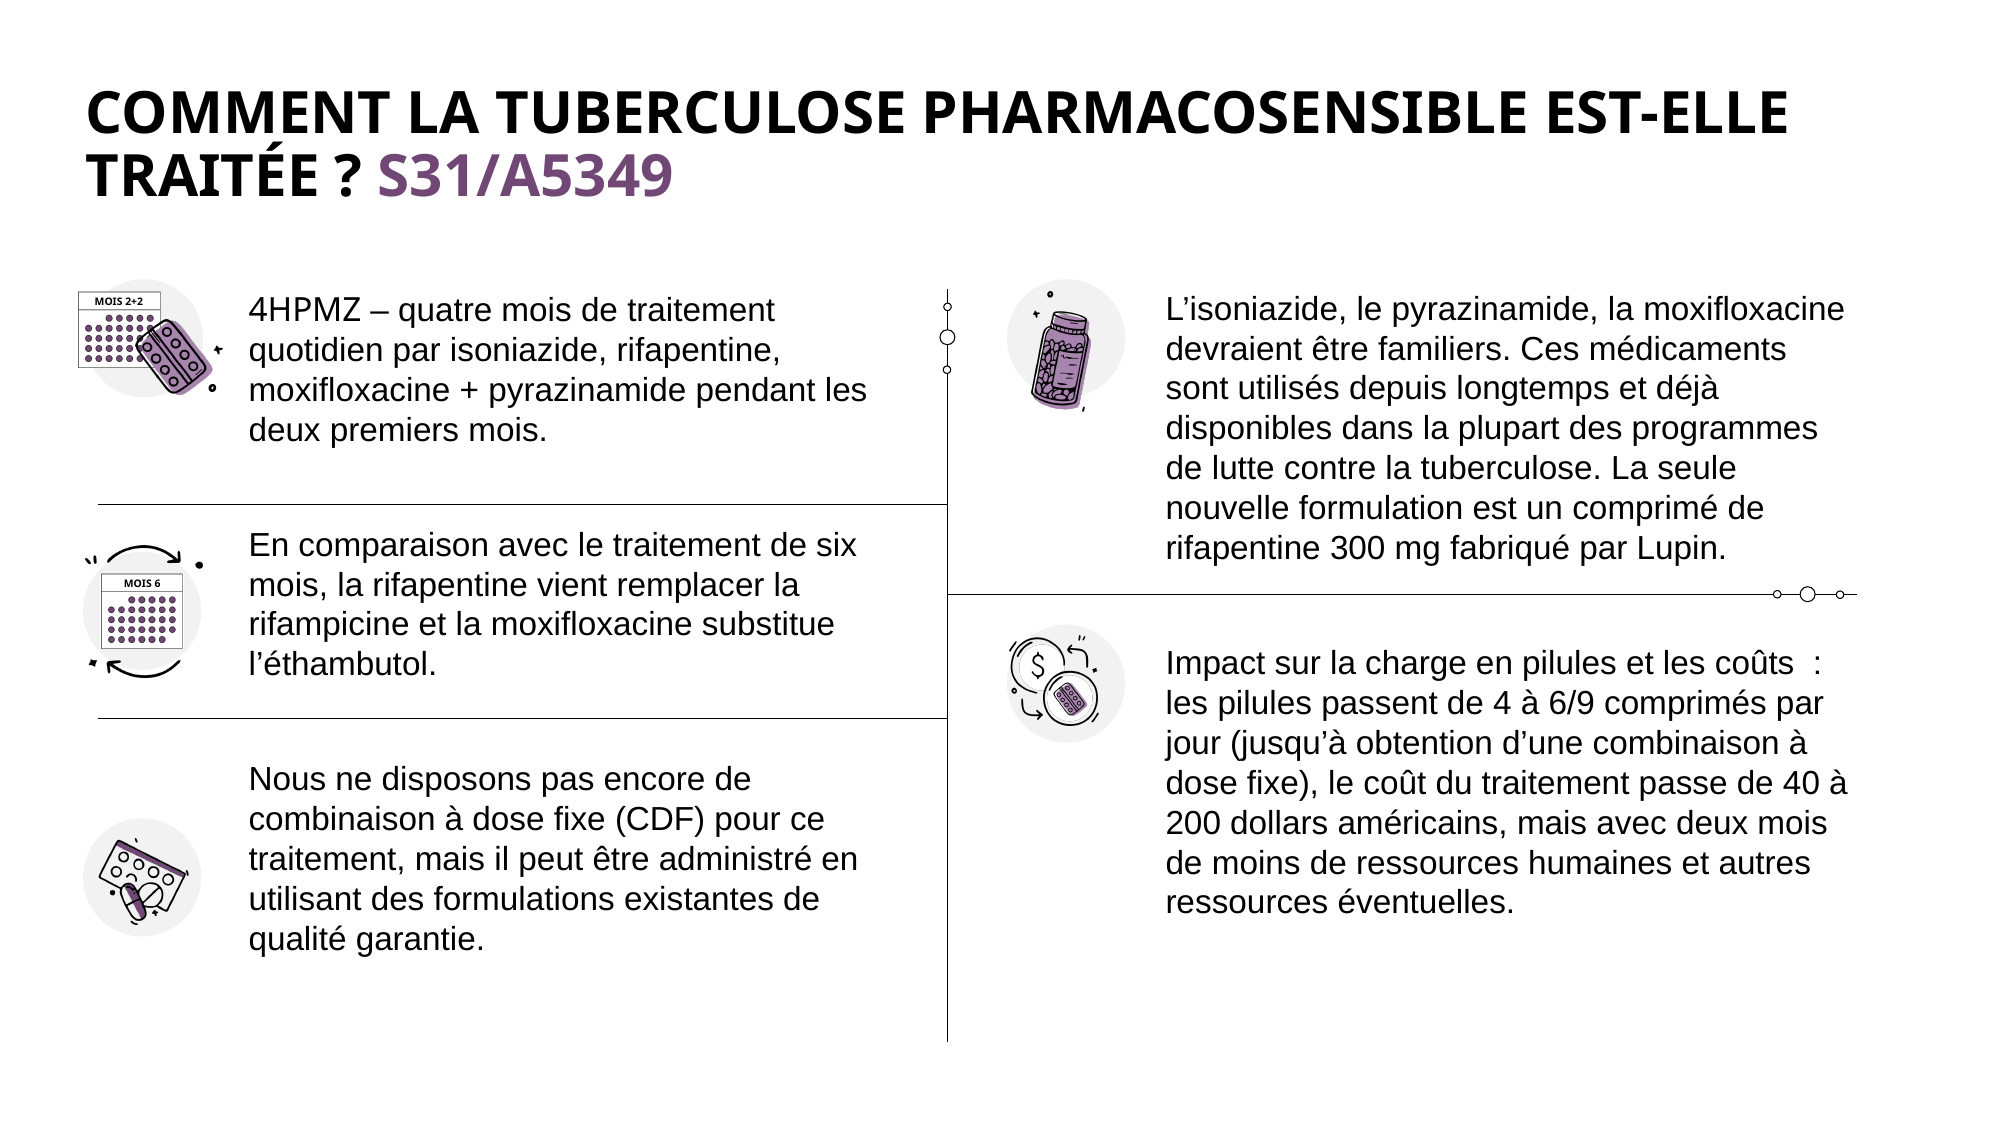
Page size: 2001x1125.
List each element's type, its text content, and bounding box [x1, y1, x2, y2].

text_box COMMENT LA TUBERCULOSE PHARMACOSENSIBLE EST-ELLE TRAITÉE ? S31/A5349 [70, 76, 1899, 195]
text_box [82, 818, 202, 937]
text_box 4HPMZ – quatre mois de traitement quotidien par isoniazide, rifapentine, moxifloxacine + pyrazinamide pendant les deux premiers mois. En comparaison avec le traitement de six mois, la rifapentine vient remplacer la rifampicine et la moxifloxacine substitue l’éthambutol. Nous ne disposons pas encore de combinaison à dose fixe (CDF) pour ce traitement, mais il peut être administré en utilisant des formulations existantes de qualité garantie. [233, 505, 919, 718]
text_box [1006, 279, 1126, 412]
text_box 4HPMZ – quatre mois de traitement quotidien par isoniazide, rifapentine, moxifloxacine + pyrazinamide pendant les deux premiers mois. En comparaison avec le traitement de six mois, la rifapentine vient remplacer la rifampicine et la moxifloxacine substitue l’éthambutol. Nous ne disposons pas encore de combinaison à dose fixe (CDF) pour ce traitement, mais il peut être administré en utilisant des formulations existantes de qualité garantie. [233, 280, 919, 504]
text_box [939, 303, 955, 374]
text_box 4HPMZ – quatre mois de traitement quotidien par isoniazide, rifapentine, moxifloxacine + pyrazinamide pendant les deux premiers mois. En comparaison avec le traitement de six mois, la rifapentine vient remplacer la rifampicine et la moxifloxacine substitue l’éthambutol. Nous ne disposons pas encore de combinaison à dose fixe (CDF) pour ce traitement, mais il peut être administré en utilisant des formulations existantes de qualité garantie. [233, 719, 919, 965]
text_box L’isoniazide, le pyrazinamide, la moxifloxacine devraient être familiers. Ces médicaments sont utilisés depuis longtemps et déjà disponibles dans la plupart des programmes de lutte contre la tuberculose. La seule nouvelle formulation est un comprimé de rifapentine 300 mg fabriqué par Lupin. Impact sur la charge en pilules et les coûts : les pilules passent de 4 à 6/9 comprimés par jour (jusqu’à obtention d’une combinaison à dose fixe), le coût du traitement passe de 40 à 200 dollars américains, mais avec deux mois de moins de ressources humaines et autres ressources éventuelles. [1150, 279, 1865, 928]
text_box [82, 545, 203, 678]
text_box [1006, 624, 1126, 743]
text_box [1801, 558, 1817, 630]
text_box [65, 279, 223, 398]
